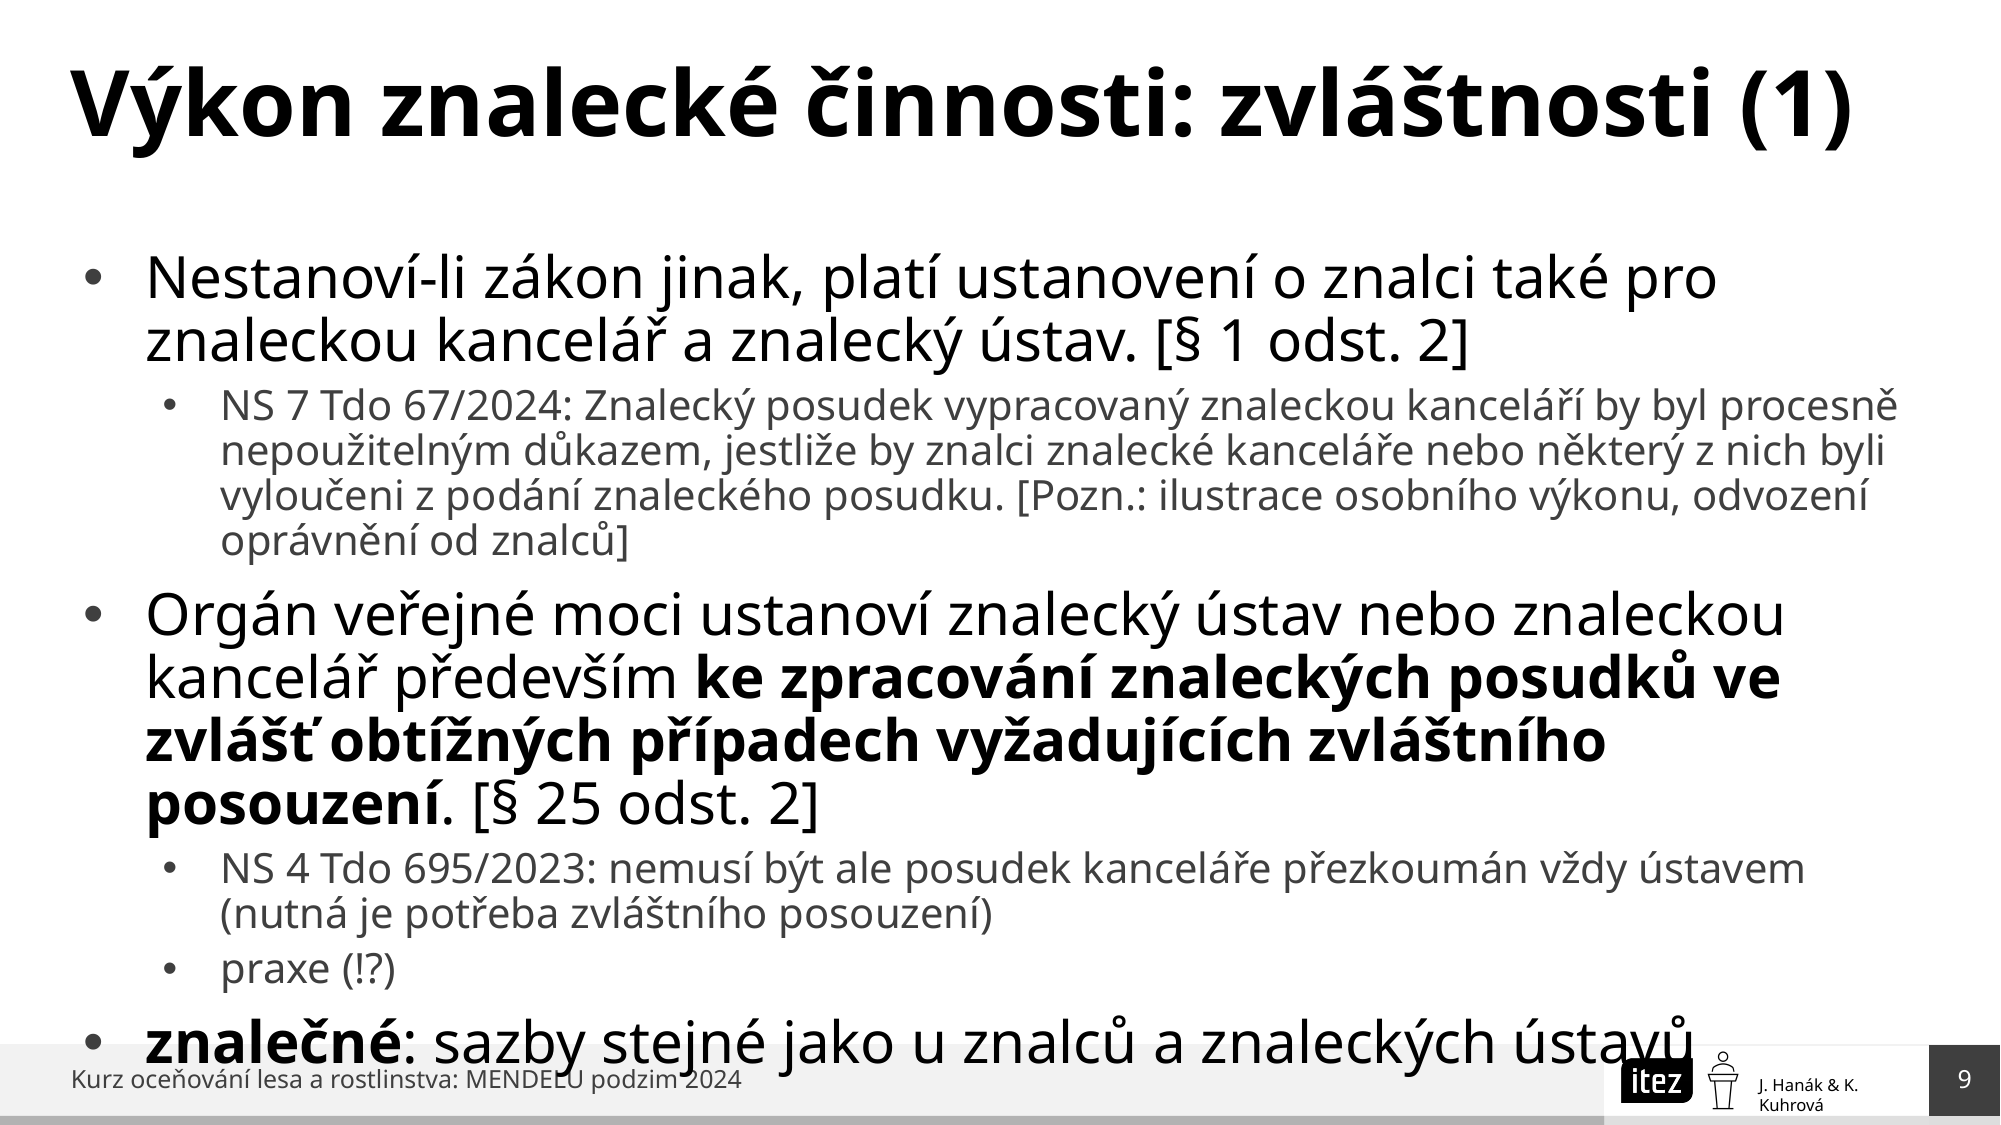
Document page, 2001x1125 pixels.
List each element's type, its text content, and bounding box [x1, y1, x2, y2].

footer Kurz oceňování lesa a rostlinstva: MENDELU podzim 2024 [70, 1056, 1000, 1105]
picture [1621, 1049, 1754, 1112]
list Nestanoví-li zákon jinak, platí ustanovení o znalci také pro znaleckou kancelář a znalecký ústav. [§ 1 odst. 2] NS 7 Tdo 67/2024: Znalecký posudek vypracovaný znaleckou kanceláří by byl procesně nepoužitelným důkazem, jestliže by znalci znalecké kanceláře nebo některý z nich byli vyloučeni z podání znaleckého posudku. [Pozn.: ilustrace osobního výkonu, odvození oprávnění od znalců] Orgán veřejné moci ustanoví znalecký ústav nebo znaleckou kancelář především ke zpracování znaleckých posudků ve zvlášť obtížných případech vyžadujících zvláštního posouzení. [§ 25 odst. 2] NS 4 Tdo 695/2023: nemusí být ale posudek kanceláře přezkoumán vždy ústavem (nutná je potřeba zvláštního posouzení) praxe (!?) znalečné: sazby stejné jako u znalců a znaleckých ústavů [70, 248, 1930, 1016]
slide_number 9 [1929, 1045, 2000, 1116]
title Výkon znalecké činnosti: zvláštnosti (1) [70, 70, 1930, 142]
